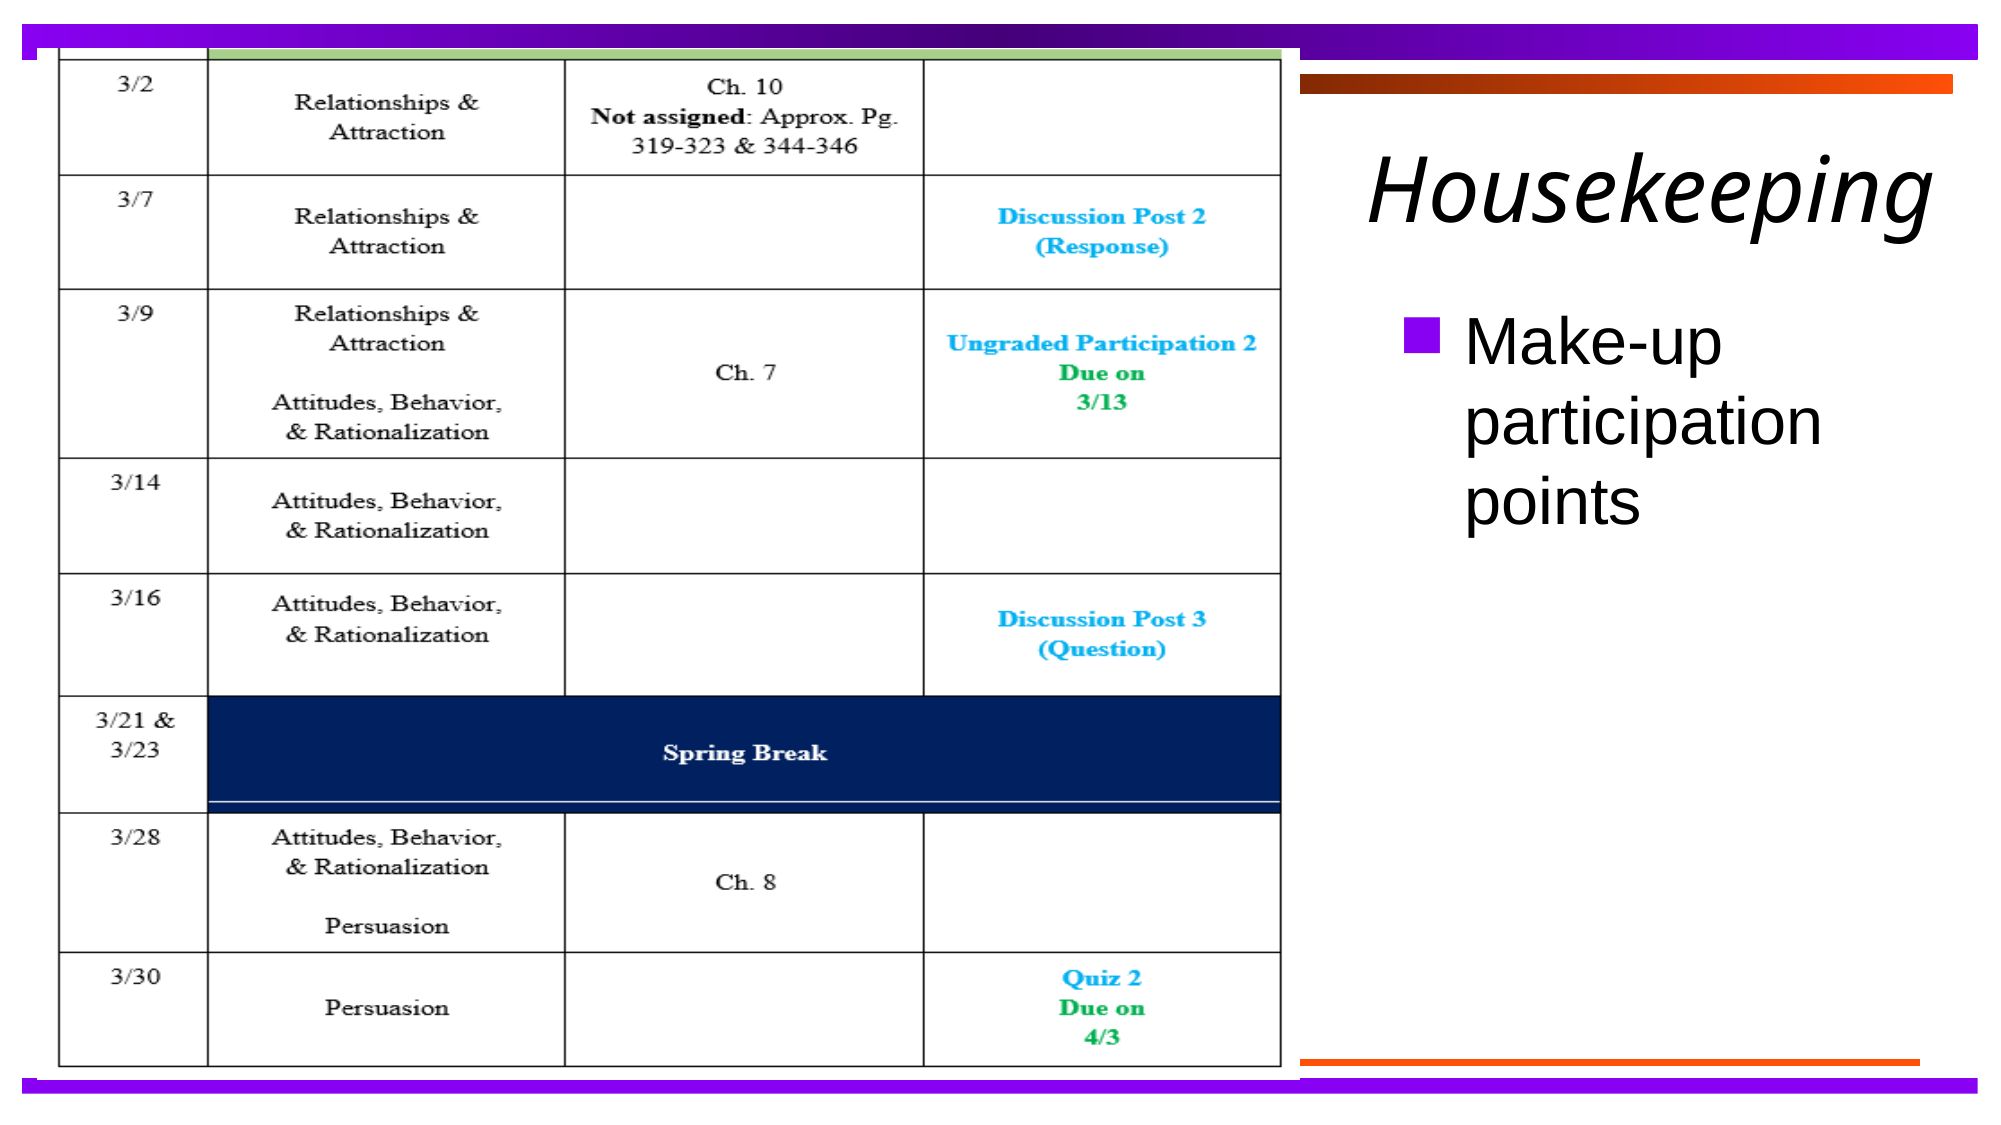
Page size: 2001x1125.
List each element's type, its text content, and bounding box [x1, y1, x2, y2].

list Make-up participation points [1393, 290, 1934, 637]
picture [37, 48, 1300, 1081]
title Housekeeping [1339, 90, 1963, 281]
